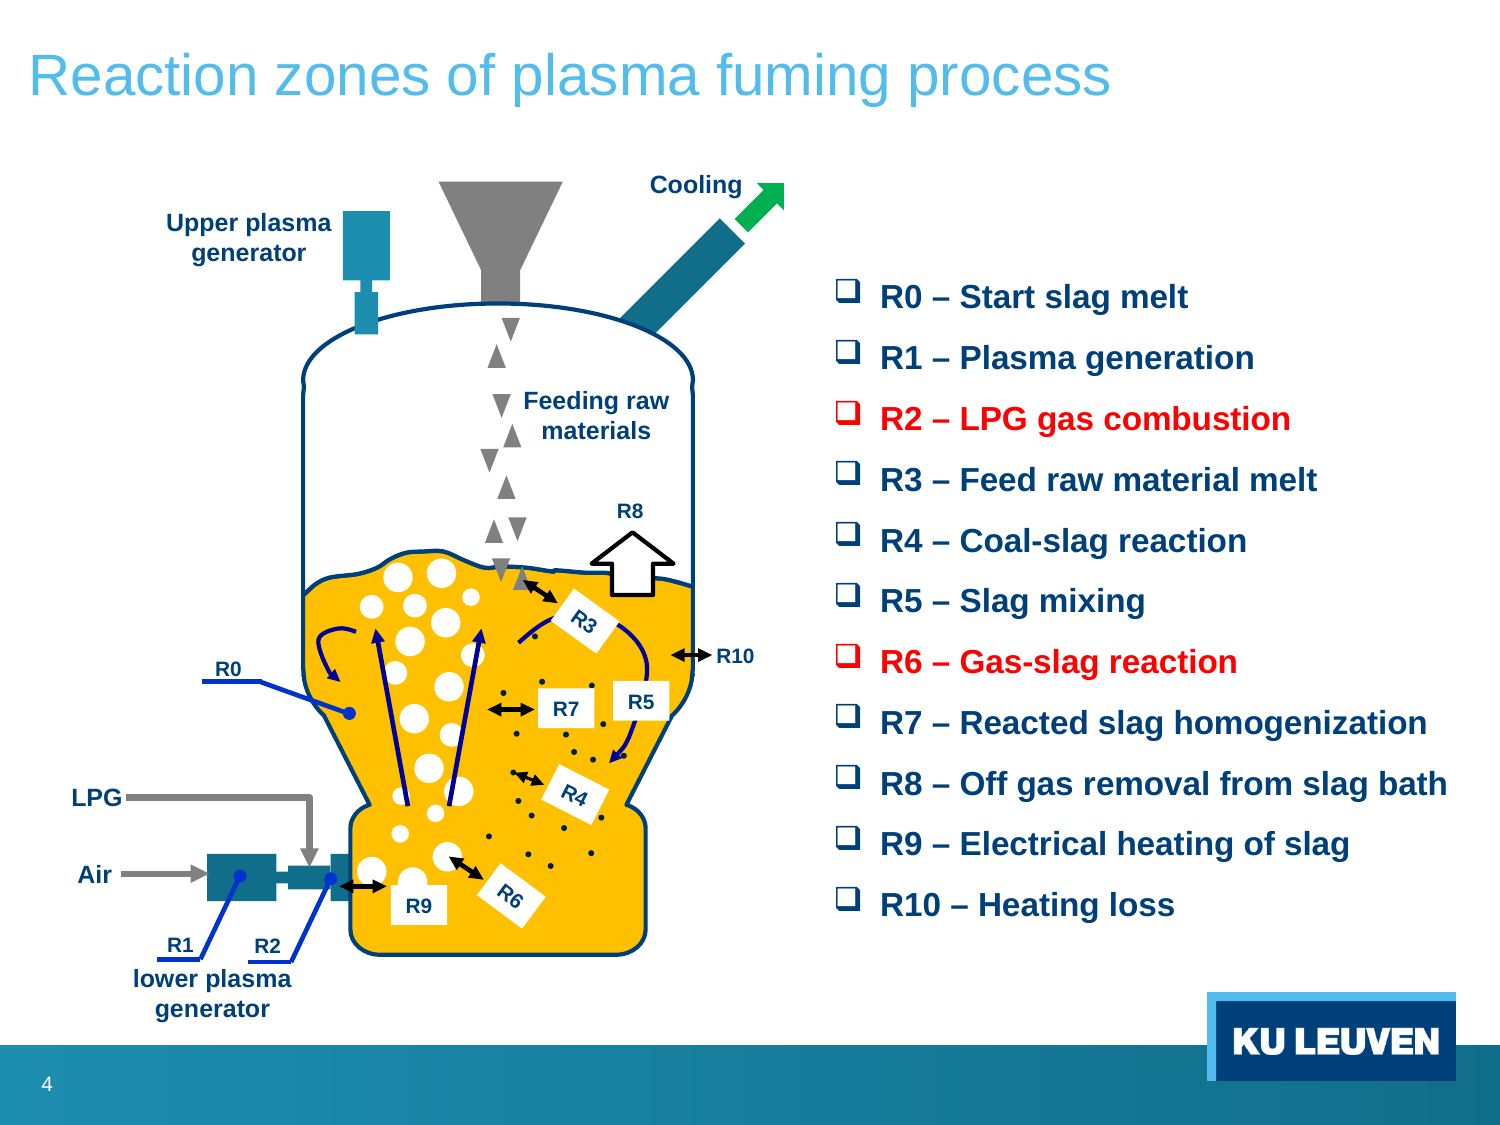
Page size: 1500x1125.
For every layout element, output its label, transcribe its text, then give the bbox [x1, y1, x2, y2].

picture [1207, 992, 1456, 1081]
text_box Reaction zones of plasma fuming process [28, 22, 1396, 107]
text_box R0 – Start slag melt R1 – Plasma generation R2 – LPG gas combustion R3 – Feed raw material melt R4 – Coal-slag reaction R5 – Slag mixing R6 – Gas-slag reaction R7 – Reacted slag homogenization R8 – Off gas removal from slag bath R9 – Electrical heating of slag R10 – Heating loss [818, 268, 1489, 931]
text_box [55, 161, 793, 1031]
text_box 4 [0, 1070, 53, 1106]
